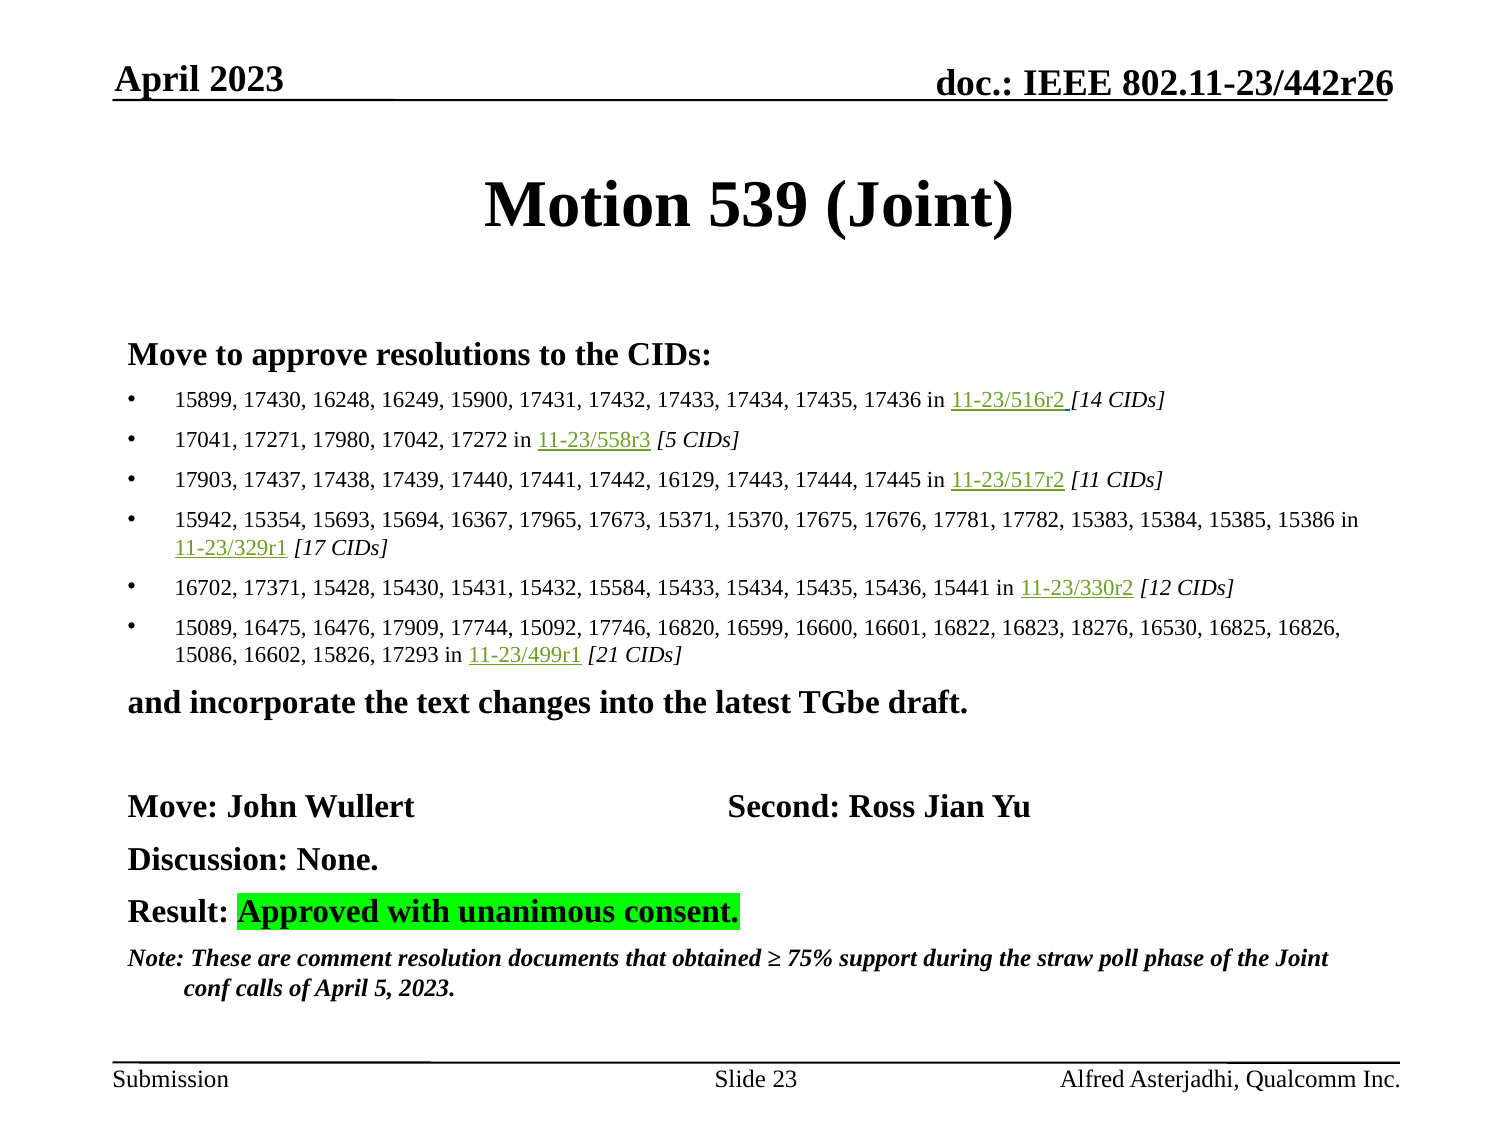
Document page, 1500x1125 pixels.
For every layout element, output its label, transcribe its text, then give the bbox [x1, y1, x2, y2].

slide_number Slide 23 [712, 1061, 800, 1123]
list Move to approve resolutions to the CIDs: 15899, 17430, 16248, 16249, 15900, 17431, 17432, 17433, 17434, 17435, 17436 in 11-23/516r2 [14 CIDs] 17041, 17271, 17980, 17042, 17272 in 11-23/558r3 [5 CIDs] 17903, 17437, 17438, 17439, 17440, 17441, 17442, 16129, 17443, 17444, 17445 in 11-23/517r2 [11 CIDs] 15942, 15354, 15693, 15694, 16367, 17965, 17673, 15371, 15370, 17675, 17676, 17781, 17782, 15383, 15384, 15385, 15386 in 11-23/329r1 [17 CIDs] 16702, 17371, 15428, 15430, 15431, 15432, 15584, 15433, 15434, 15435, 15436, 15441 in 11-23/330r2 [12 CIDs] 15089, 16475, 16476, 17909, 17744, 15092, 17746, 16820, 16599, 16600, 16601, 16822, 16823, 18276, 16530, 16825, 16826, 15086, 16602, 15826, 17293 in 11-23/499r1 [21 CIDs] and incorporate the text changes into the latest TGbe draft. Move: John Wullert Second: Ross Jian Yu Discussion: None. Result: Approved with unanimous consent. Note: These are comment resolution documents that obtained ≥ 75% support during the straw poll phase of the Joint conf calls of April 5, 2023. [112, 324, 1388, 1063]
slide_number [114, 54, 423, 100]
footer Alfred Asterjadhi, Qualcomm Inc. [878, 1061, 1402, 1093]
title Motion 539 (Joint) [112, 112, 1388, 288]
